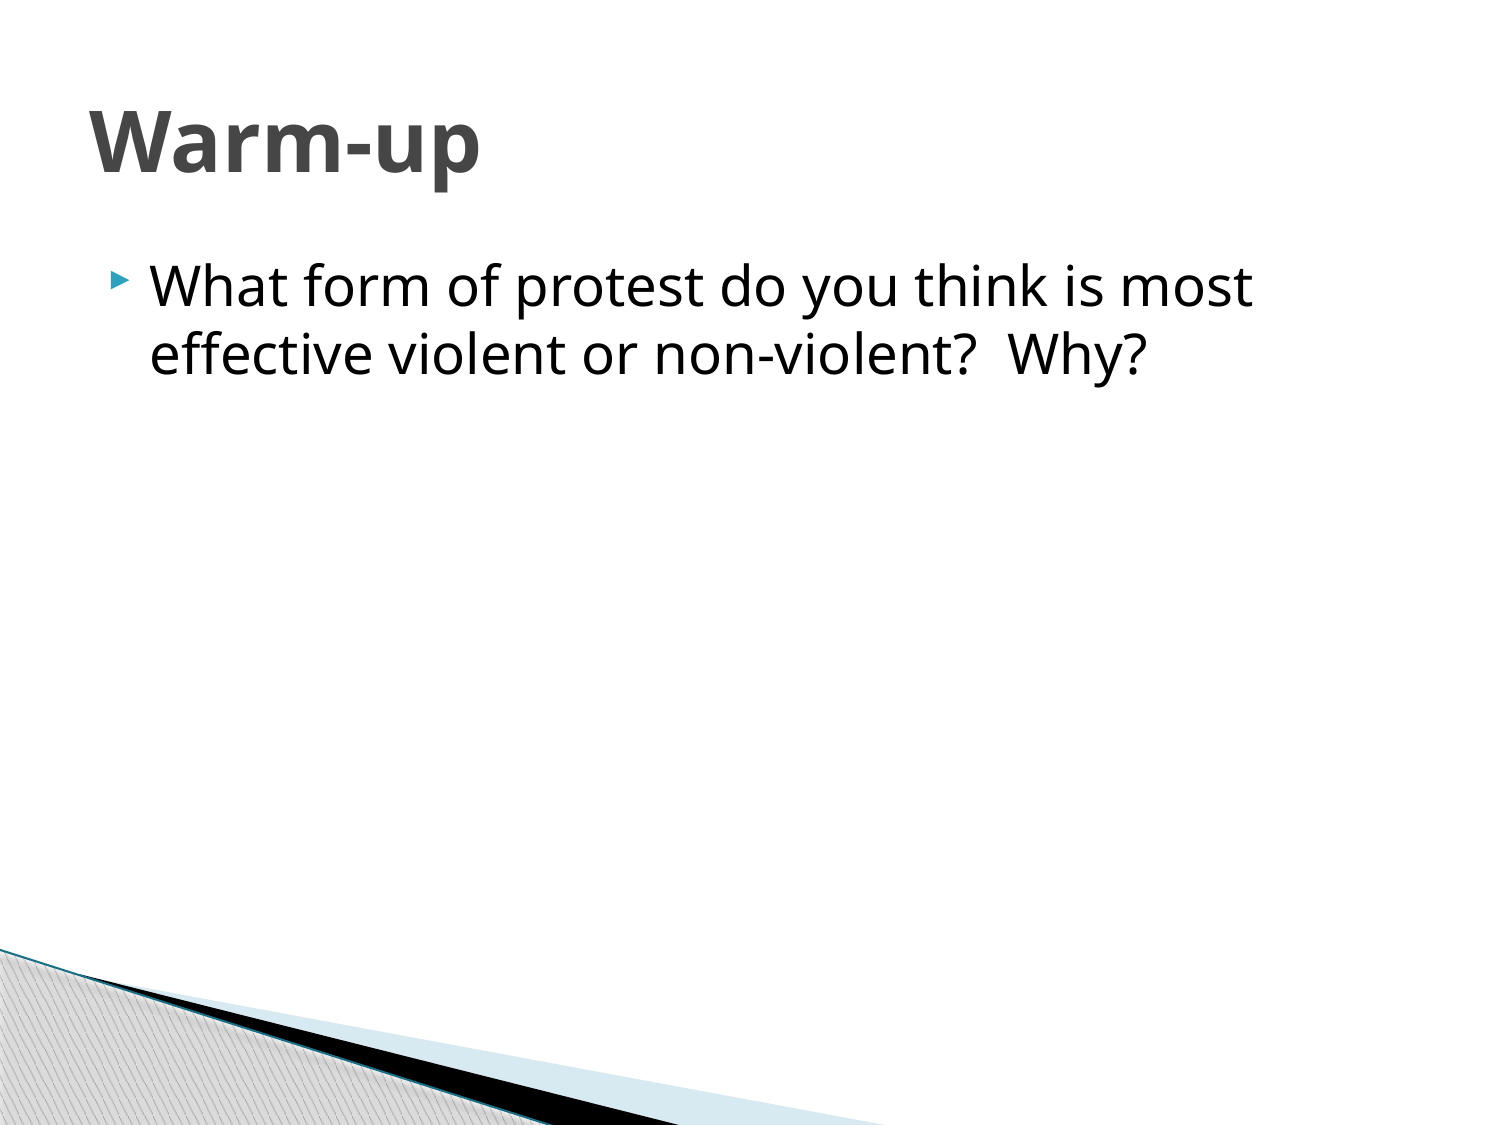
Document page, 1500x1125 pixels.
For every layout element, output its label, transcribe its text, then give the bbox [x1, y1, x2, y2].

title Warm-up [75, 45, 1425, 233]
list What form of protest do you think is most effective violent or non-violent? Why? [75, 243, 1425, 986]
